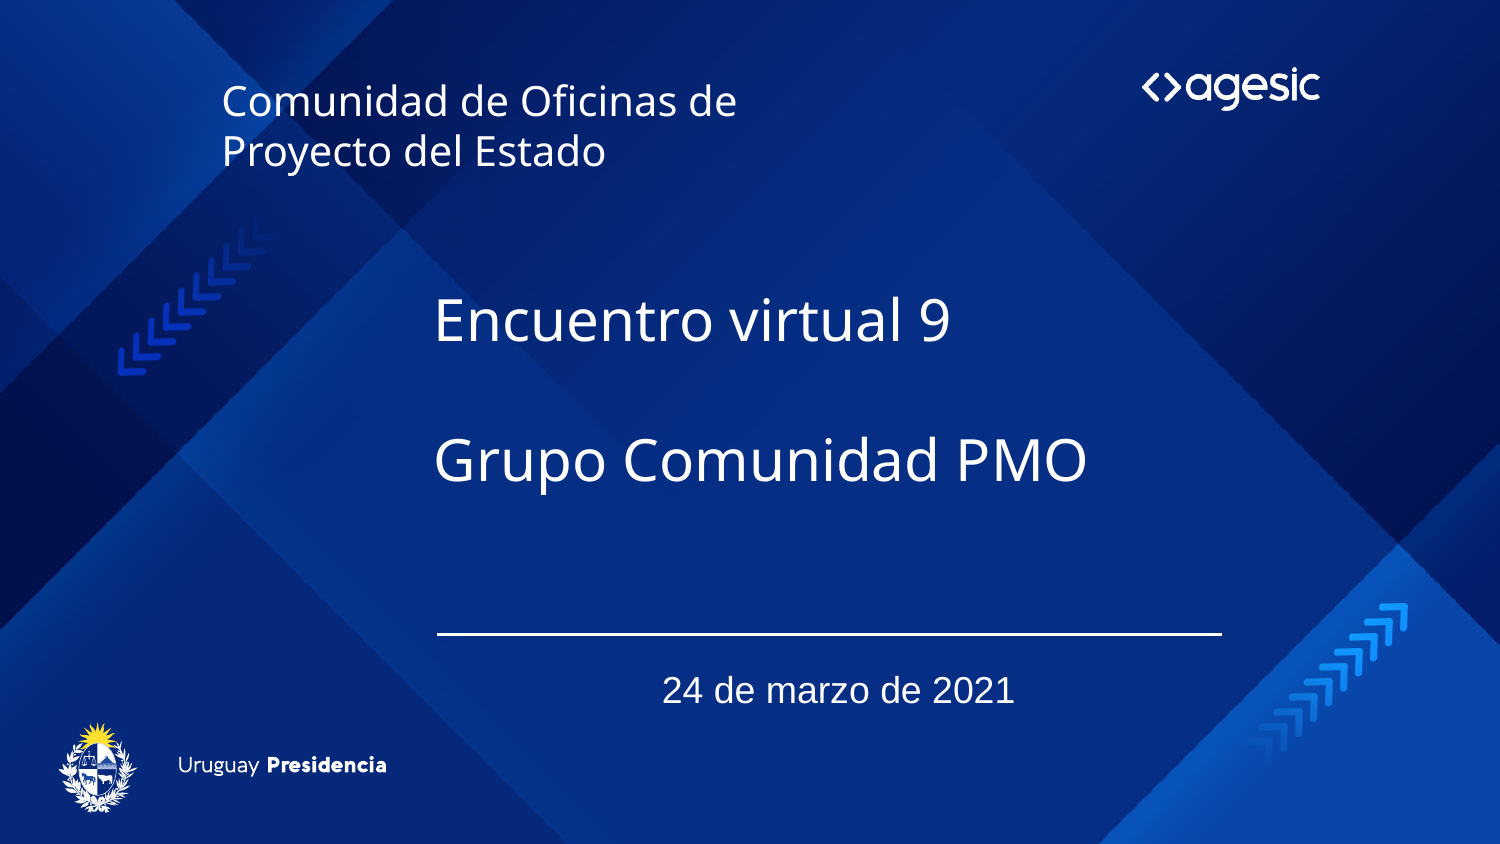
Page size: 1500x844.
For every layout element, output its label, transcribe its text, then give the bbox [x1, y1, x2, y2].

text_box Encuentro virtual 9 Grupo Comunidad PMO [419, 185, 1205, 571]
text_box Comunidad de Oficinas de Proyecto del Estado [206, 67, 857, 183]
picture [0, 0, 1500, 844]
text_box 24 de marzo de 2021 [531, 658, 1146, 718]
